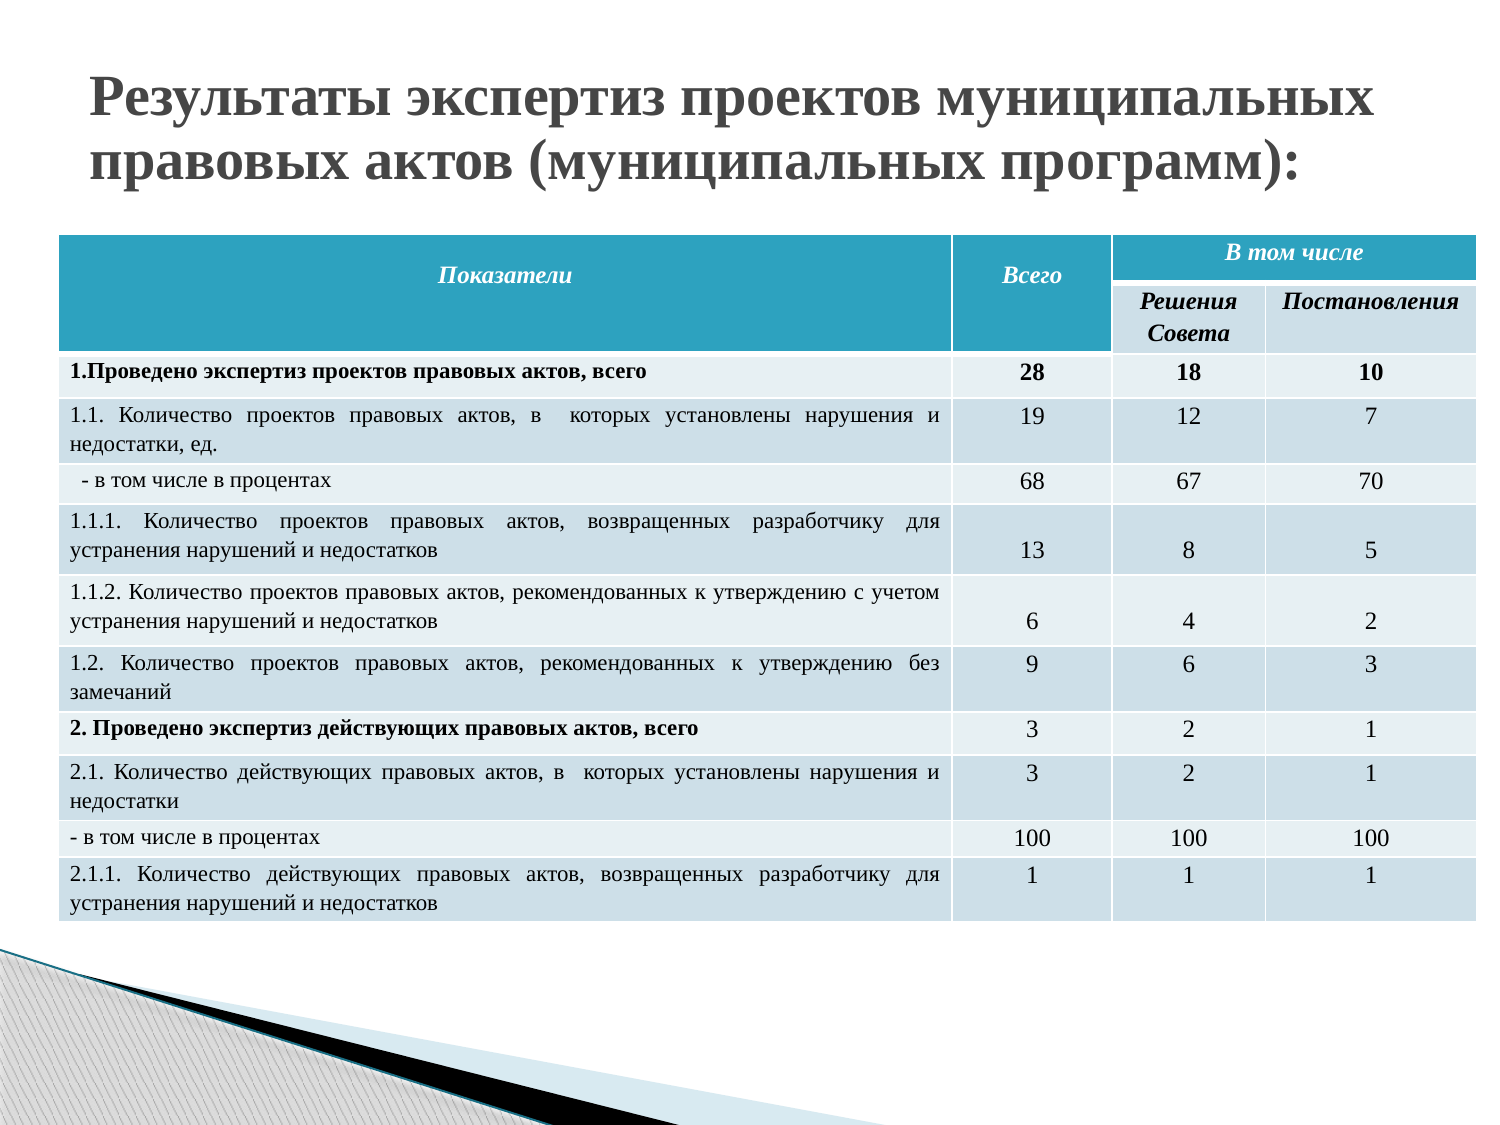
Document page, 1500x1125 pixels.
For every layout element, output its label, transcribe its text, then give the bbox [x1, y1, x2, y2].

table_cell Решения Совета [1113, 286, 1265, 353]
table_cell 67 [1113, 465, 1265, 503]
table_cell 2 [1113, 756, 1265, 820]
table_cell 9 [953, 647, 1111, 711]
table_cell 1.1.1. Количество проектов правовых актов, возвращенных разработчику для устранения нарушений и недостатков [59, 505, 951, 574]
table_cell 12 [1113, 399, 1265, 463]
table_cell 100 [1113, 821, 1265, 856]
table_cell 100 [953, 821, 1111, 856]
table_cell 18 [1113, 355, 1265, 397]
table_cell 2 [1266, 576, 1476, 645]
table_cell 19 [953, 399, 1111, 463]
table_cell 8 [1113, 505, 1265, 574]
table_cell 2.1.1. Количество действующих правовых актов, возвращенных разработчику для устранения нарушений и недостатков [59, 858, 951, 921]
table_header Всего [953, 235, 1111, 351]
title Результаты экспертиз проектов муниципальных правовых актов (муниципальных программ): [75, 45, 1425, 211]
table_cell 6 [953, 576, 1111, 645]
table_cell 1 [953, 858, 1111, 921]
table_cell 68 [953, 465, 1111, 503]
table_cell Постановления [1266, 286, 1476, 353]
table_cell - в том числе в процентах [59, 821, 951, 856]
table_cell 1 [1266, 713, 1476, 754]
table_cell 2. Проведено экспертиз действующих правовых актов, всего [59, 713, 951, 754]
table_cell 10 [1266, 355, 1476, 397]
table_cell 4 [1113, 576, 1265, 645]
table_cell 1.1.2. Количество проектов правовых актов, рекомендованных к утверждению с учетом устранения нарушений и недостатков [59, 576, 951, 645]
table_header В том числе [1113, 235, 1476, 280]
table_cell 1 [1266, 858, 1476, 921]
table_cell 28 [953, 357, 1111, 397]
table_cell 2 [1113, 713, 1265, 754]
table_cell 3 [953, 713, 1111, 754]
table_cell 1.Проведено экспертиз проектов правовых актов, всего [59, 357, 951, 397]
table_cell - в том числе в процентах [59, 465, 951, 503]
table_cell 1.2. Количество проектов правовых актов, рекомендованных к утверждению без замечаний [59, 647, 951, 711]
table_cell 2.1. Количество действующих правовых актов, в которых установлены нарушения и недостатки [59, 756, 951, 820]
table_cell 1 [1266, 756, 1476, 820]
table_cell 3 [1266, 647, 1476, 711]
table_cell 1 [1113, 858, 1265, 921]
table_header Показатели [59, 235, 951, 351]
table_cell 6 [1113, 647, 1265, 711]
table_cell 3 [953, 756, 1111, 820]
table_cell 100 [1266, 821, 1476, 856]
table_cell 70 [1266, 465, 1476, 503]
table_cell 7 [1266, 399, 1476, 463]
table_cell 5 [1266, 505, 1476, 574]
table_cell 13 [953, 505, 1111, 574]
table_cell 1.1. Количество проектов правовых актов, в которых установлены нарушения и недостатки, ед. [59, 399, 951, 463]
